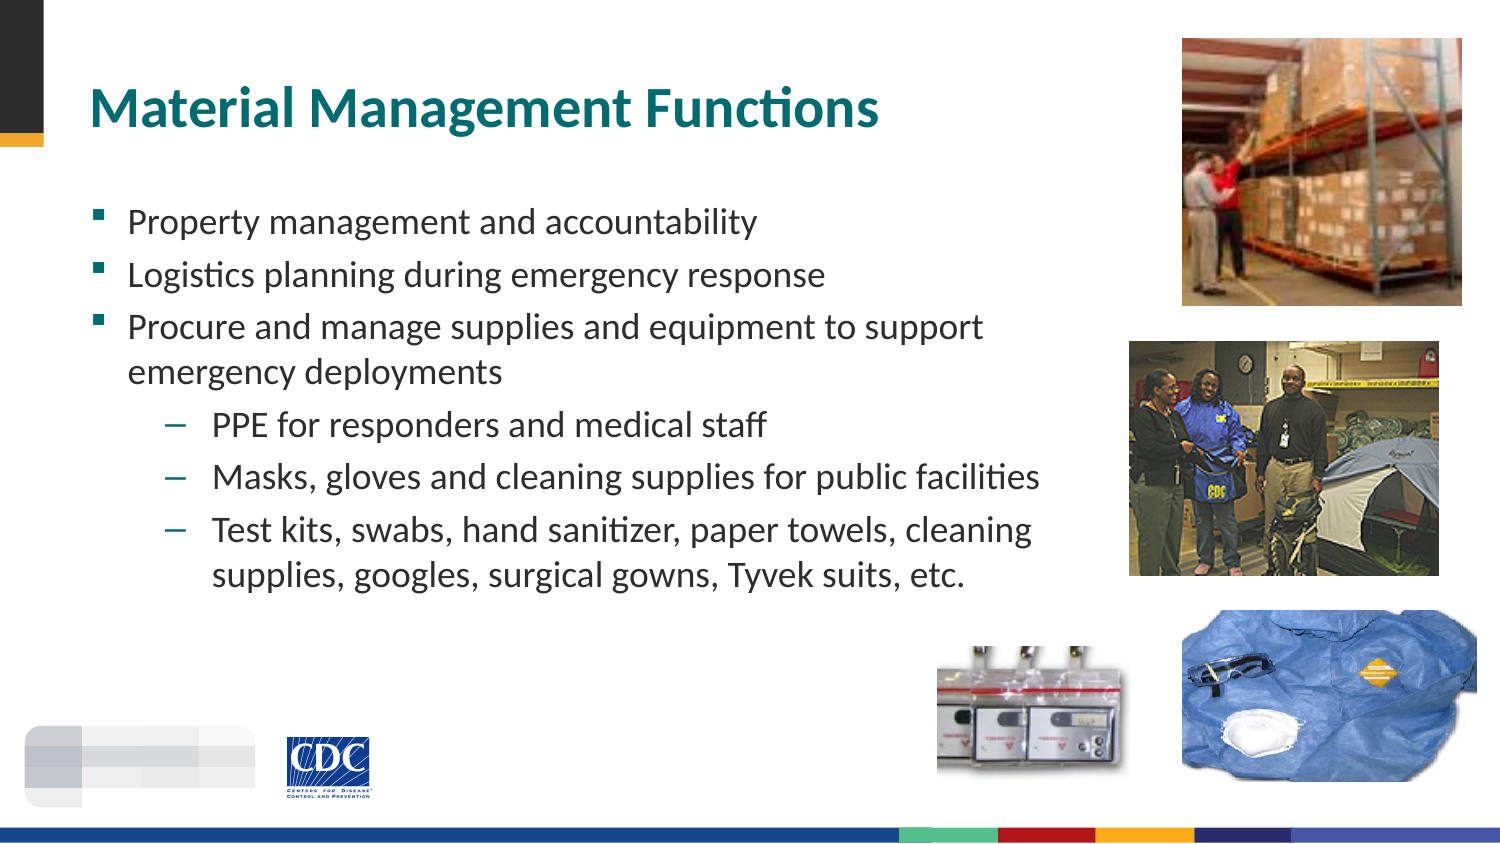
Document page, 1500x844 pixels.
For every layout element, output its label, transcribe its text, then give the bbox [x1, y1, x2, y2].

picture [287, 739, 372, 798]
picture [937, 646, 1130, 782]
picture [1129, 340, 1439, 577]
title Material Management Functions [75, 33, 1425, 147]
picture [1182, 38, 1462, 306]
picture [1182, 610, 1477, 782]
list Property management and accountability Logistics planning during emergency response Procure and manage supplies and equipment to support emergency deployments PPE for responders and medical staff Masks, gloves and cleaning supplies for public facilities Test kits, swabs, hand sanitizer, paper towels, cleaning supplies, googles, surgical gowns, Tyvek suits, etc. [75, 190, 1130, 739]
